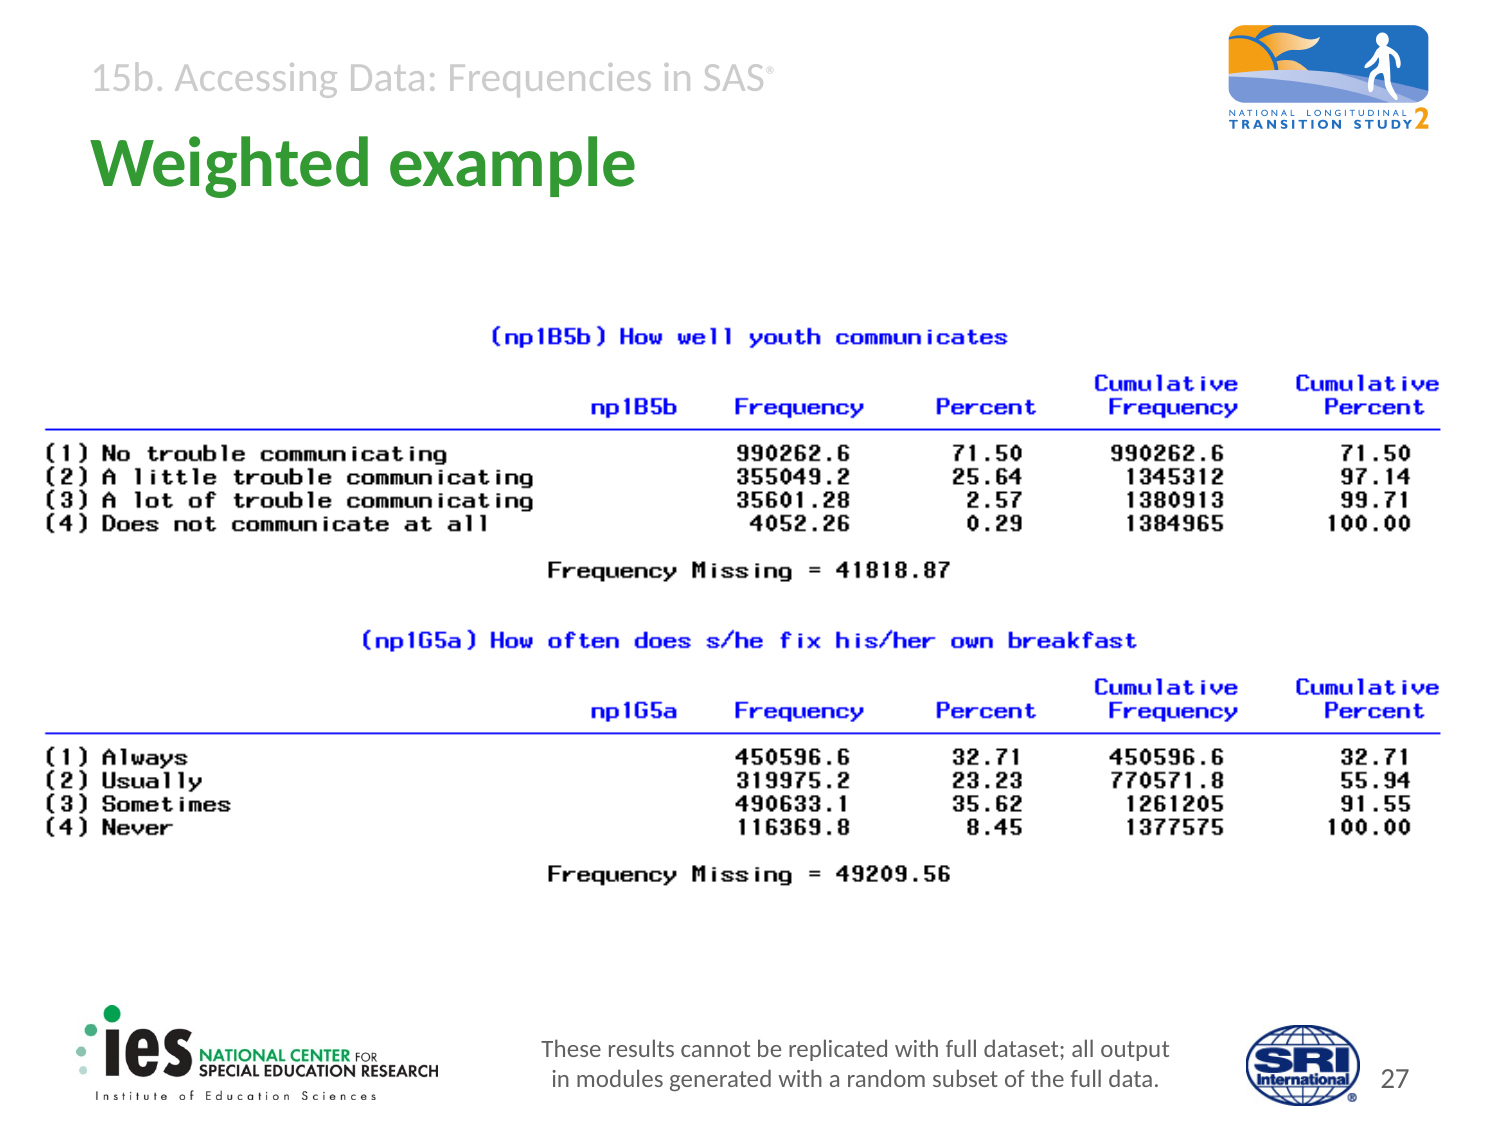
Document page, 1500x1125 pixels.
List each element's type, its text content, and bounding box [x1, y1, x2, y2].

footer These results cannot be replicated with full dataset; all output in modules generated with a random subset of the full data. [437, 1024, 1276, 1104]
picture [33, 314, 1457, 901]
picture [1246, 1025, 1360, 1106]
picture [76, 1005, 438, 1100]
slide_number 26 [1321, 1051, 1426, 1125]
title Weighted example [74, 90, 1426, 226]
